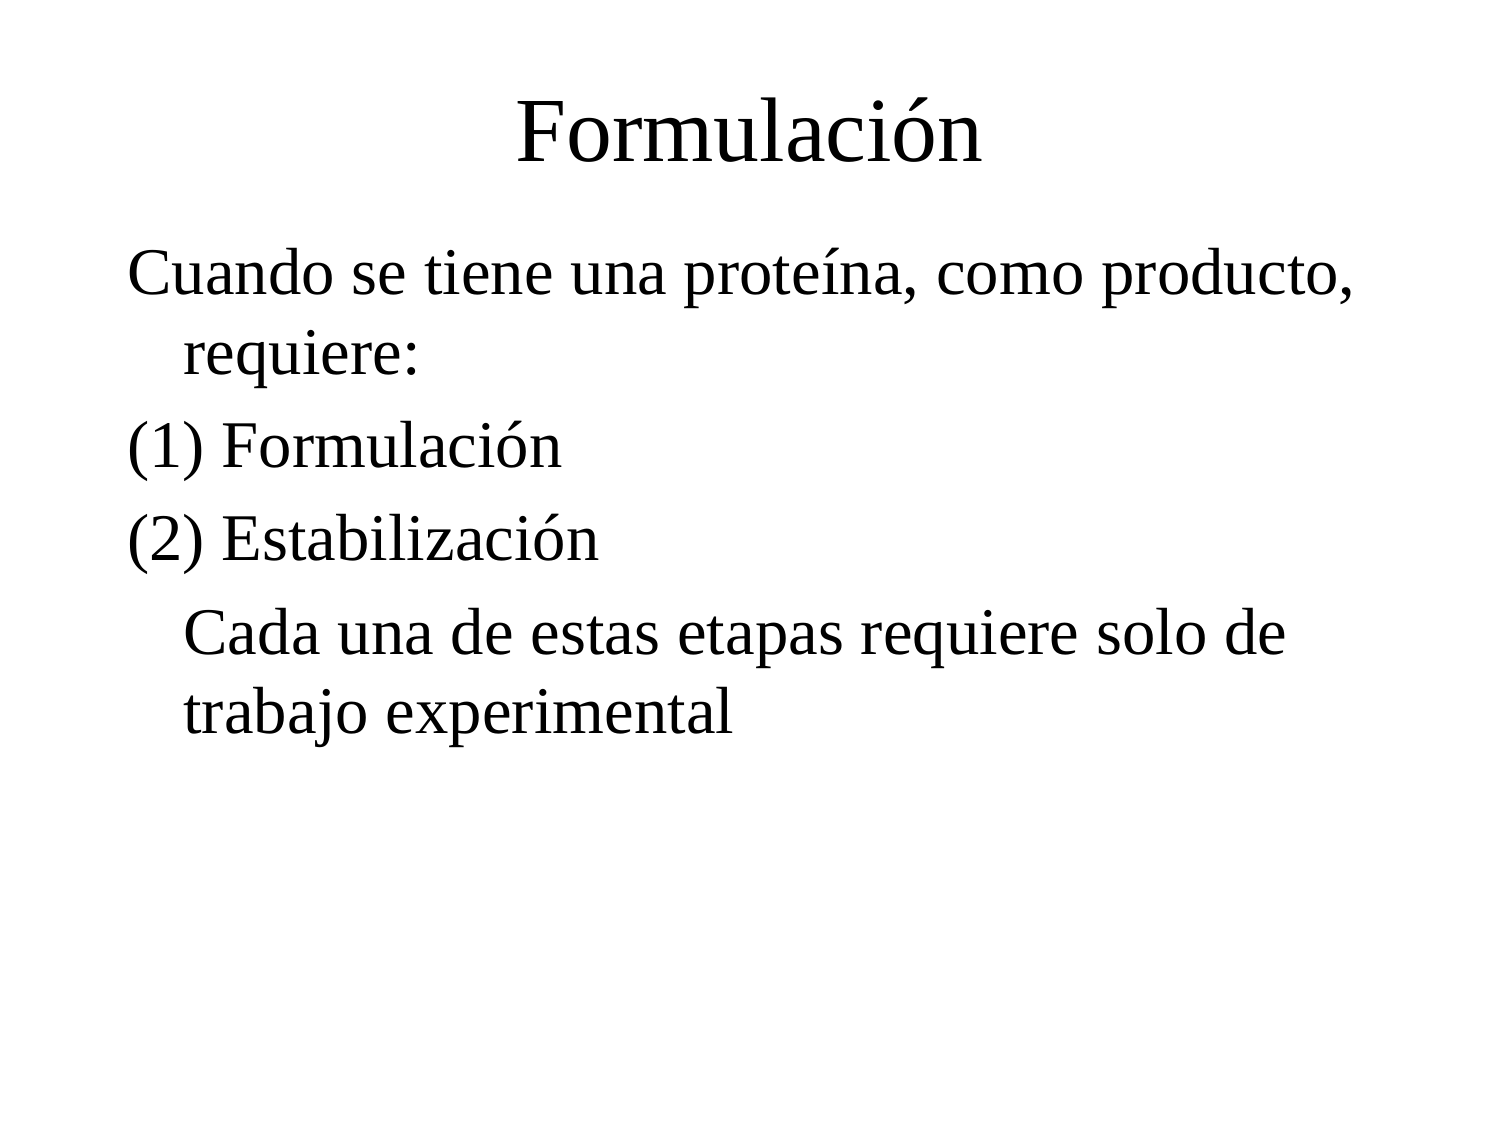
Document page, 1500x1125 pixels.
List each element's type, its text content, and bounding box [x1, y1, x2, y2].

title Formulación [111, 30, 1388, 219]
list Cuando se tiene una proteína, como producto, requiere: (1) Formulación (2) Estabilización Cada una de estas etapas requiere solo de trabajo experimental [111, 219, 1388, 896]
